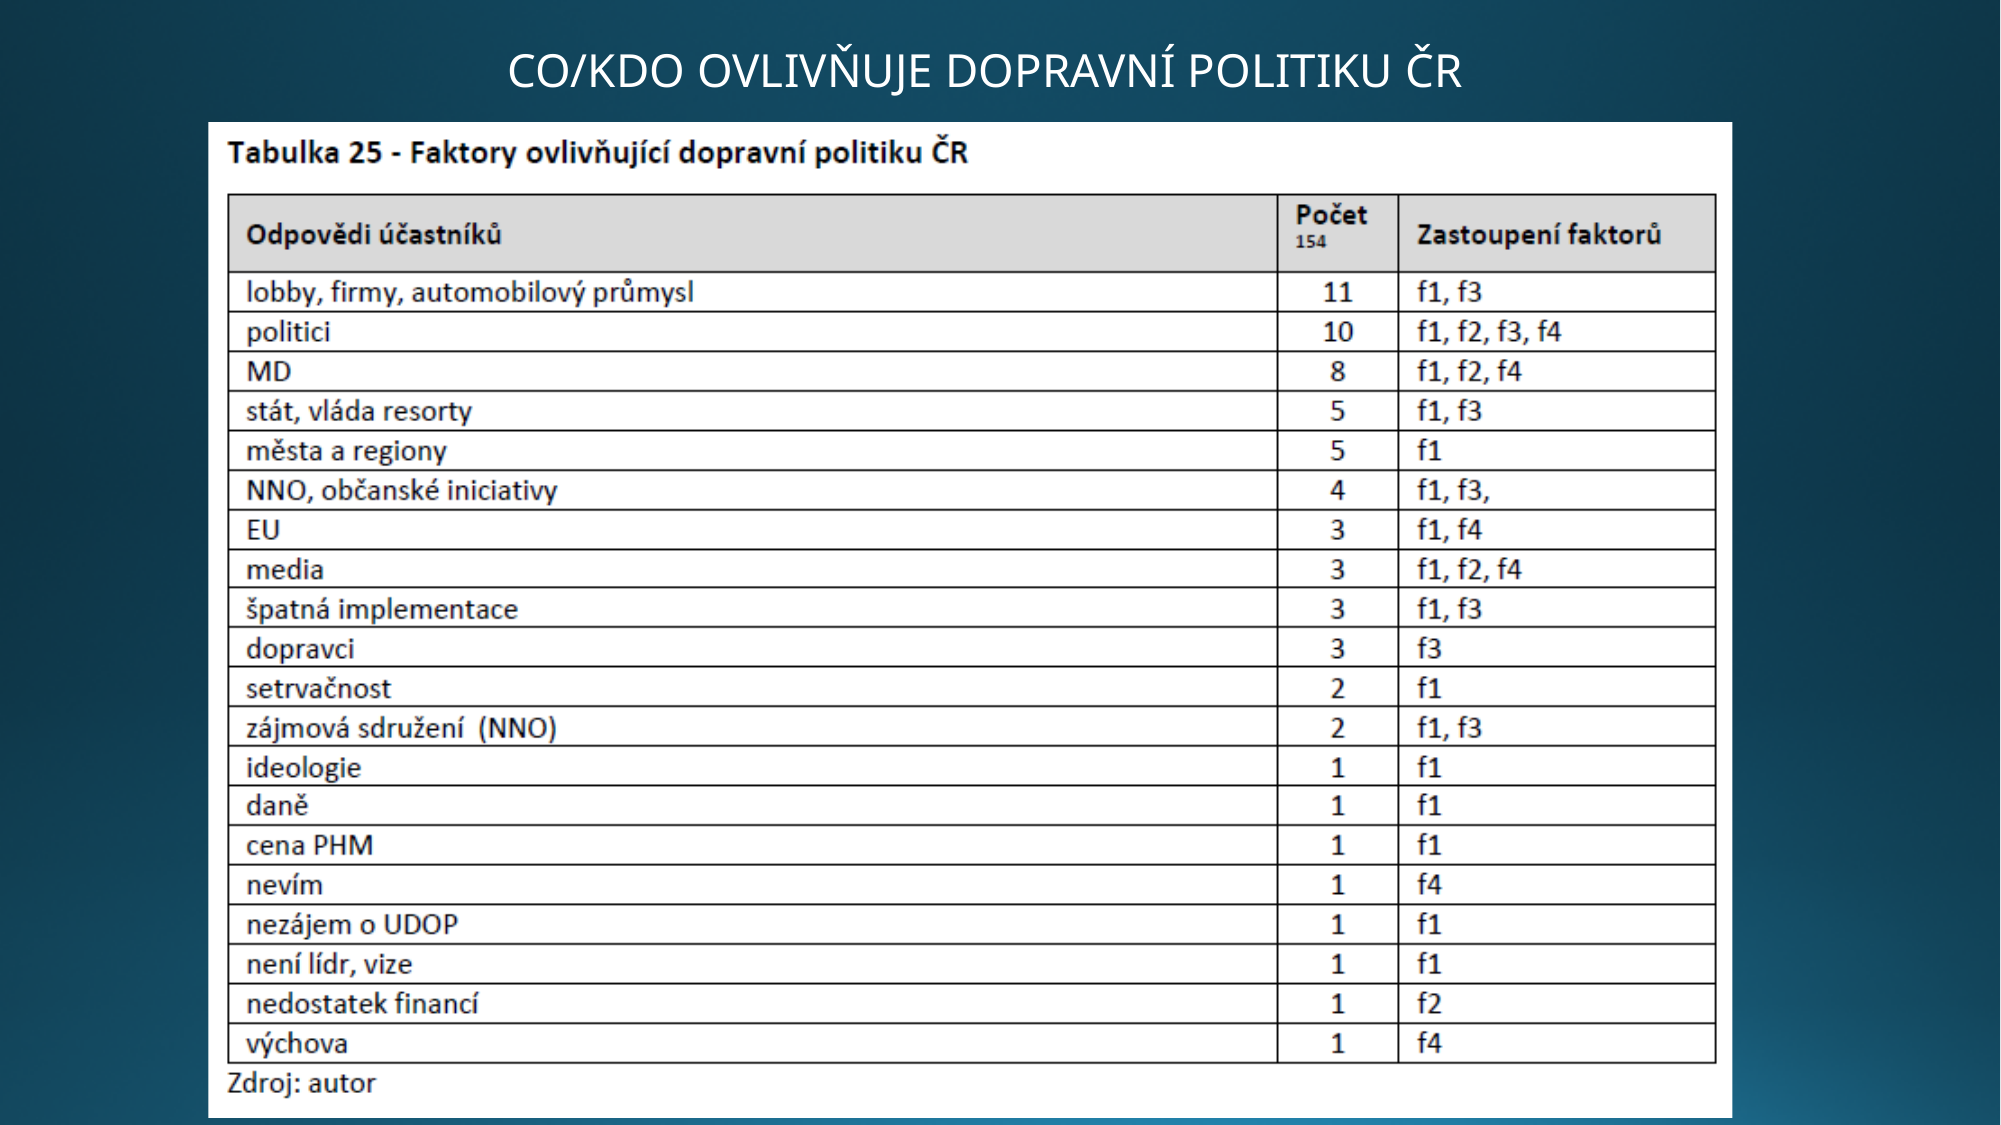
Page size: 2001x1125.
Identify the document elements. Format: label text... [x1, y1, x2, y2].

title CO/KDO OVLIVŇUJE DOPRAVNÍ POLITIKU ČR [239, 7, 1740, 143]
picture [0, 0, 2001, 1125]
